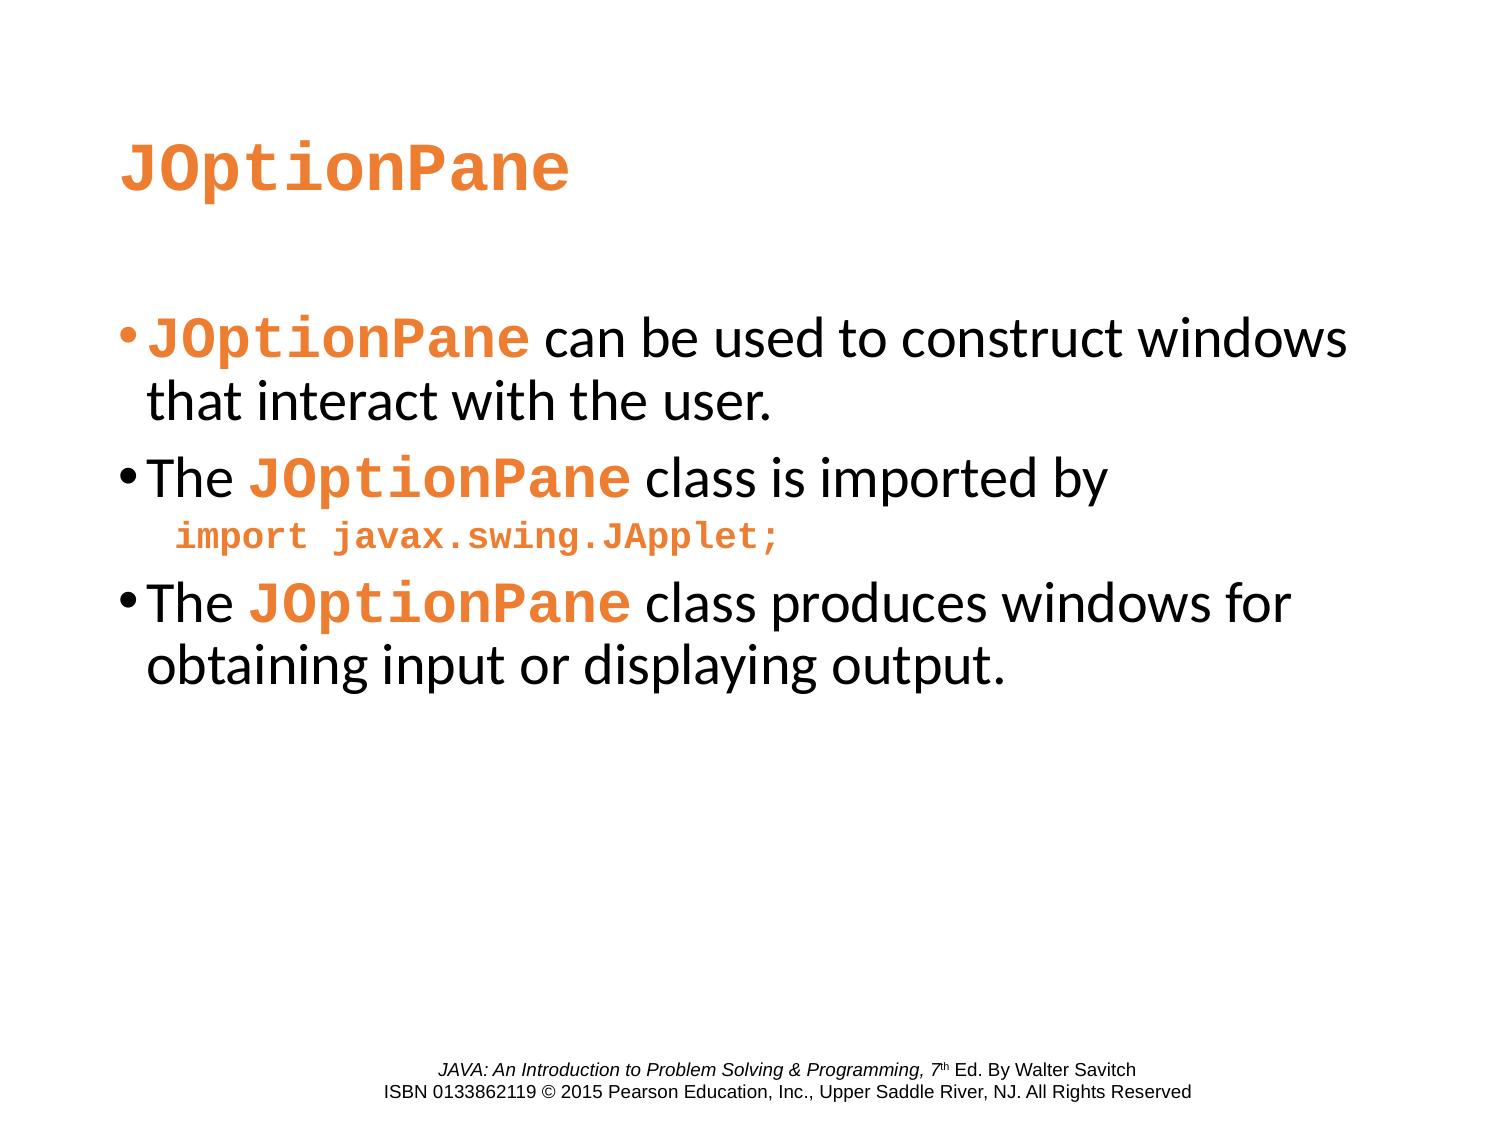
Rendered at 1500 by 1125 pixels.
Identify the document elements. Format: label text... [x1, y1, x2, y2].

title JOptionPane [103, 59, 1397, 278]
list JOptionPane can be used to construct windows that interact with the user. The JOptionPane class is imported by import javax.swing.JApplet; The JOptionPane class produces windows for obtaining input or displaying output. [103, 299, 1397, 1014]
